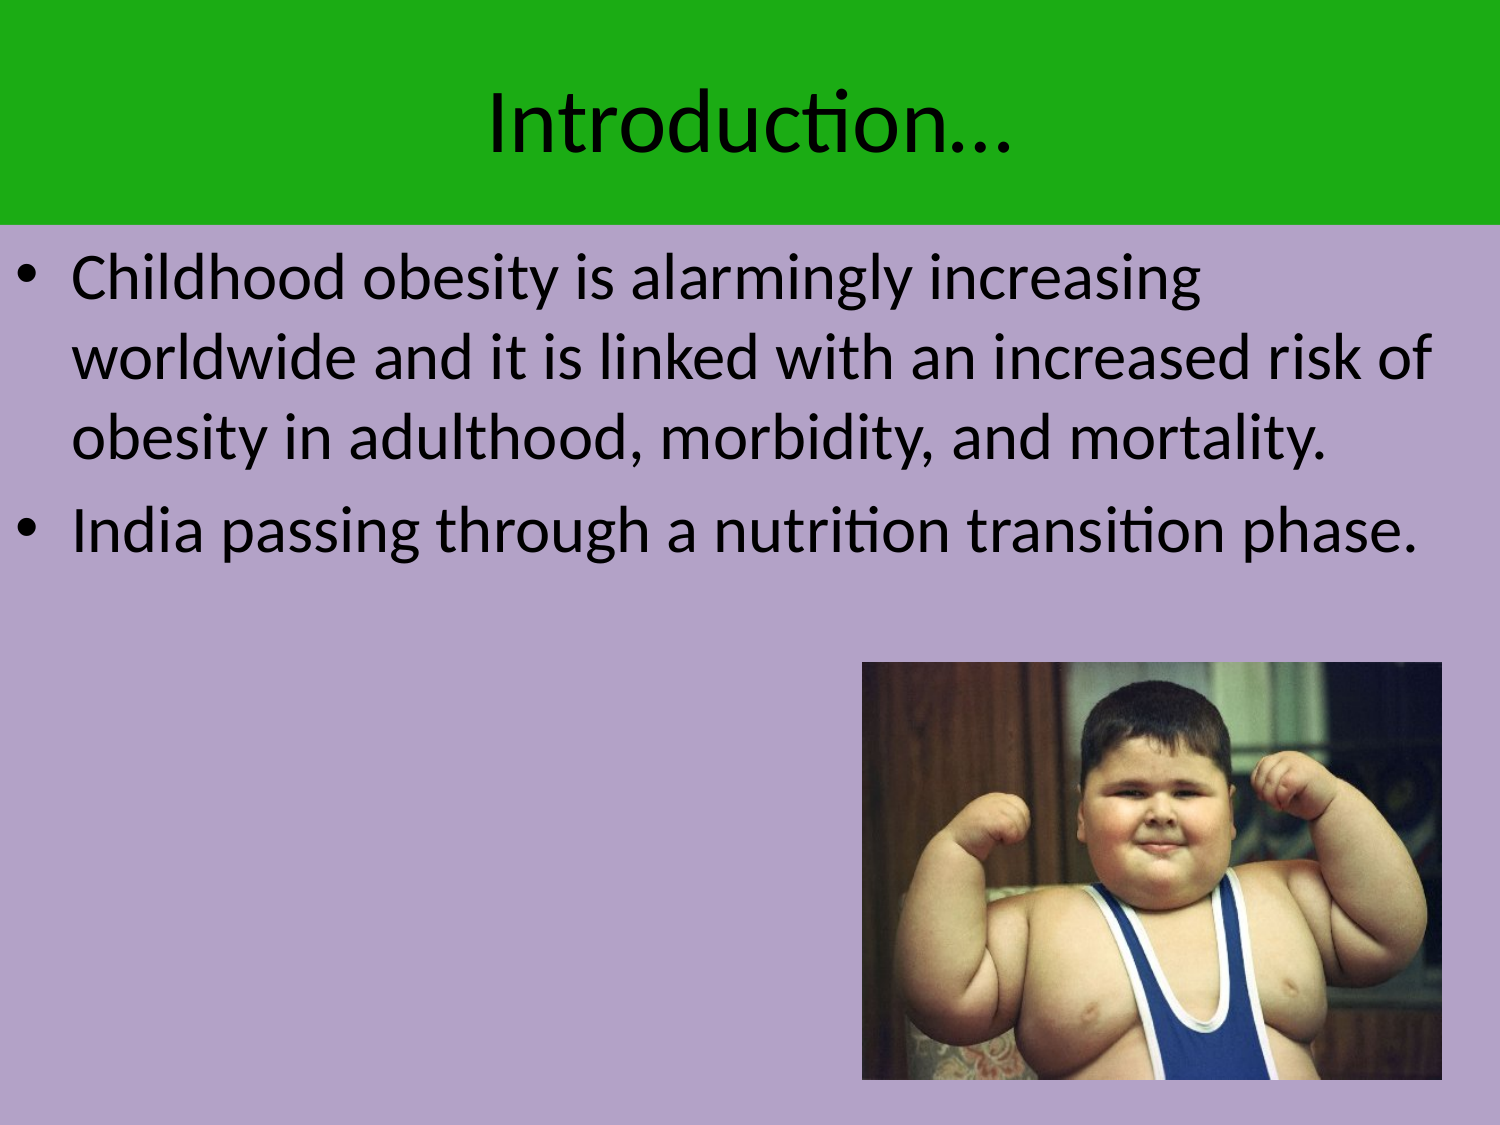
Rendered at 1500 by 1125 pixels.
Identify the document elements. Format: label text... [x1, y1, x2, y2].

list Childhood obesity is alarmingly increasing worldwide and it is linked with an increased risk of obesity in adulthood, morbidity, and mortality. India passing through a nutrition transition phase. [0, 224, 1500, 1125]
picture [862, 662, 1442, 1080]
title Introduction… [0, 0, 1500, 224]
